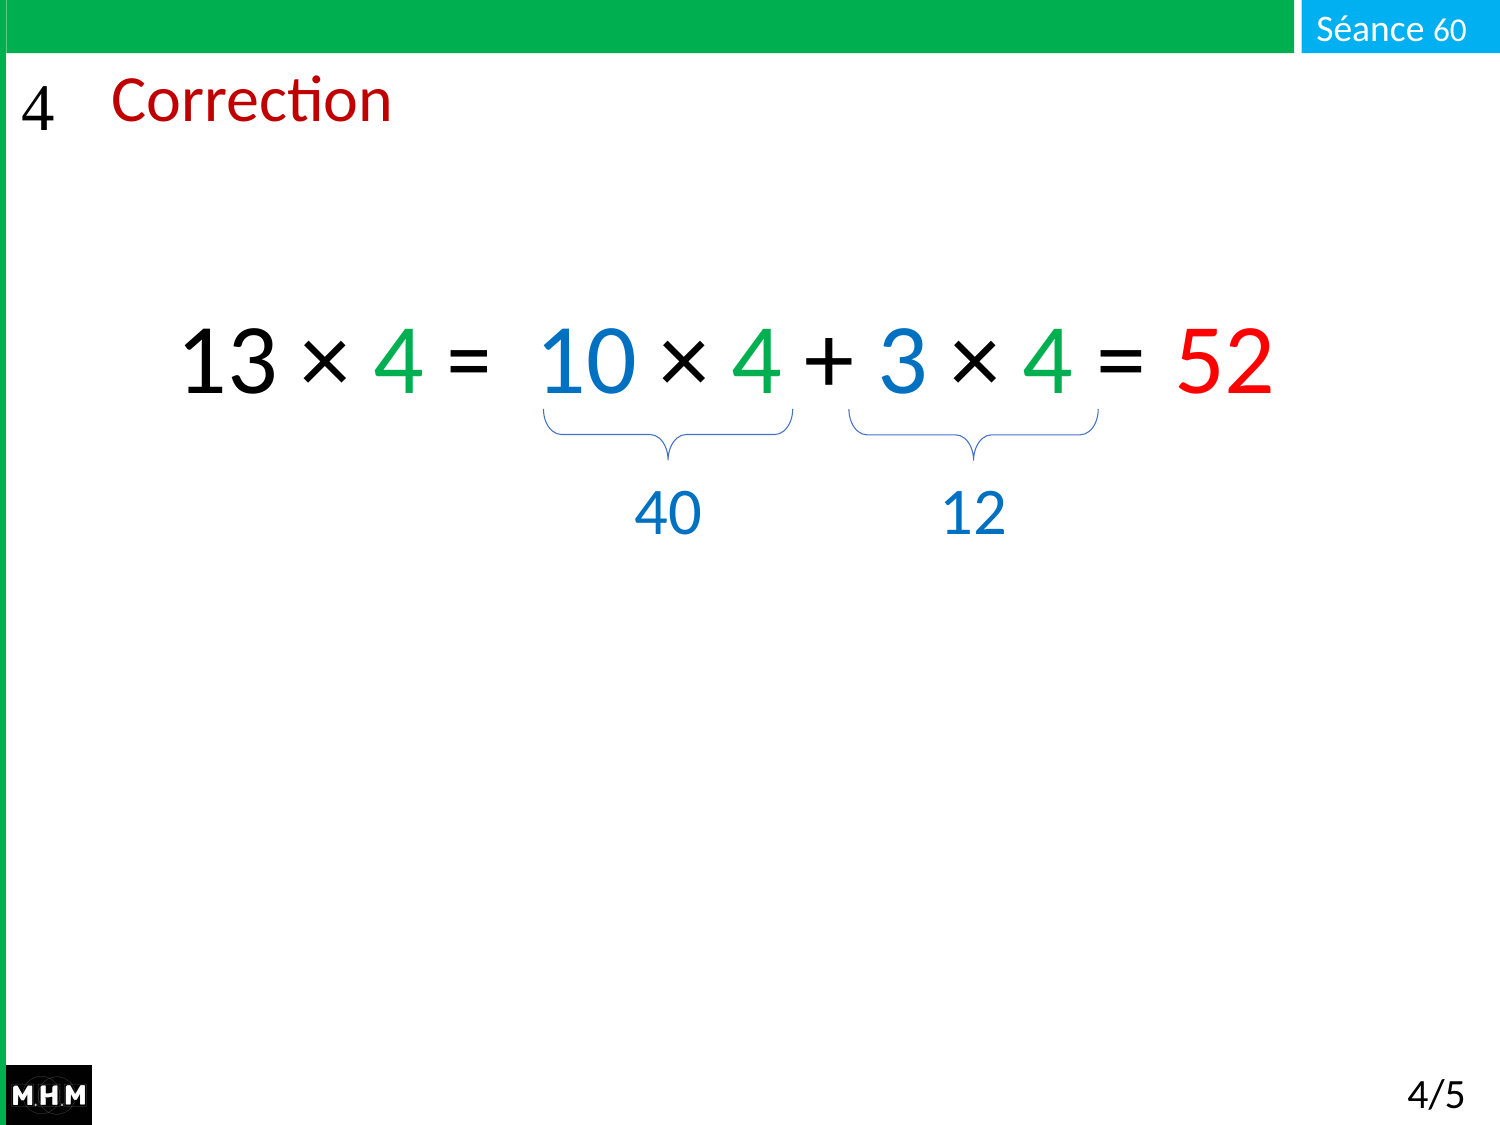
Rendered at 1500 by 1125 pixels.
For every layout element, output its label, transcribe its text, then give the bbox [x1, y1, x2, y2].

text_box 10 × 4 + 3 × 4 = … [487, 286, 1154, 421]
text_box 13 × 4 = … [96, 286, 487, 421]
list 4/5 [1373, 1064, 1500, 1125]
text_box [543, 408, 793, 557]
picture [6, 1065, 92, 1125]
text_box 52 [1154, 286, 1296, 421]
title Correction [96, 57, 1391, 144]
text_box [848, 409, 1099, 557]
